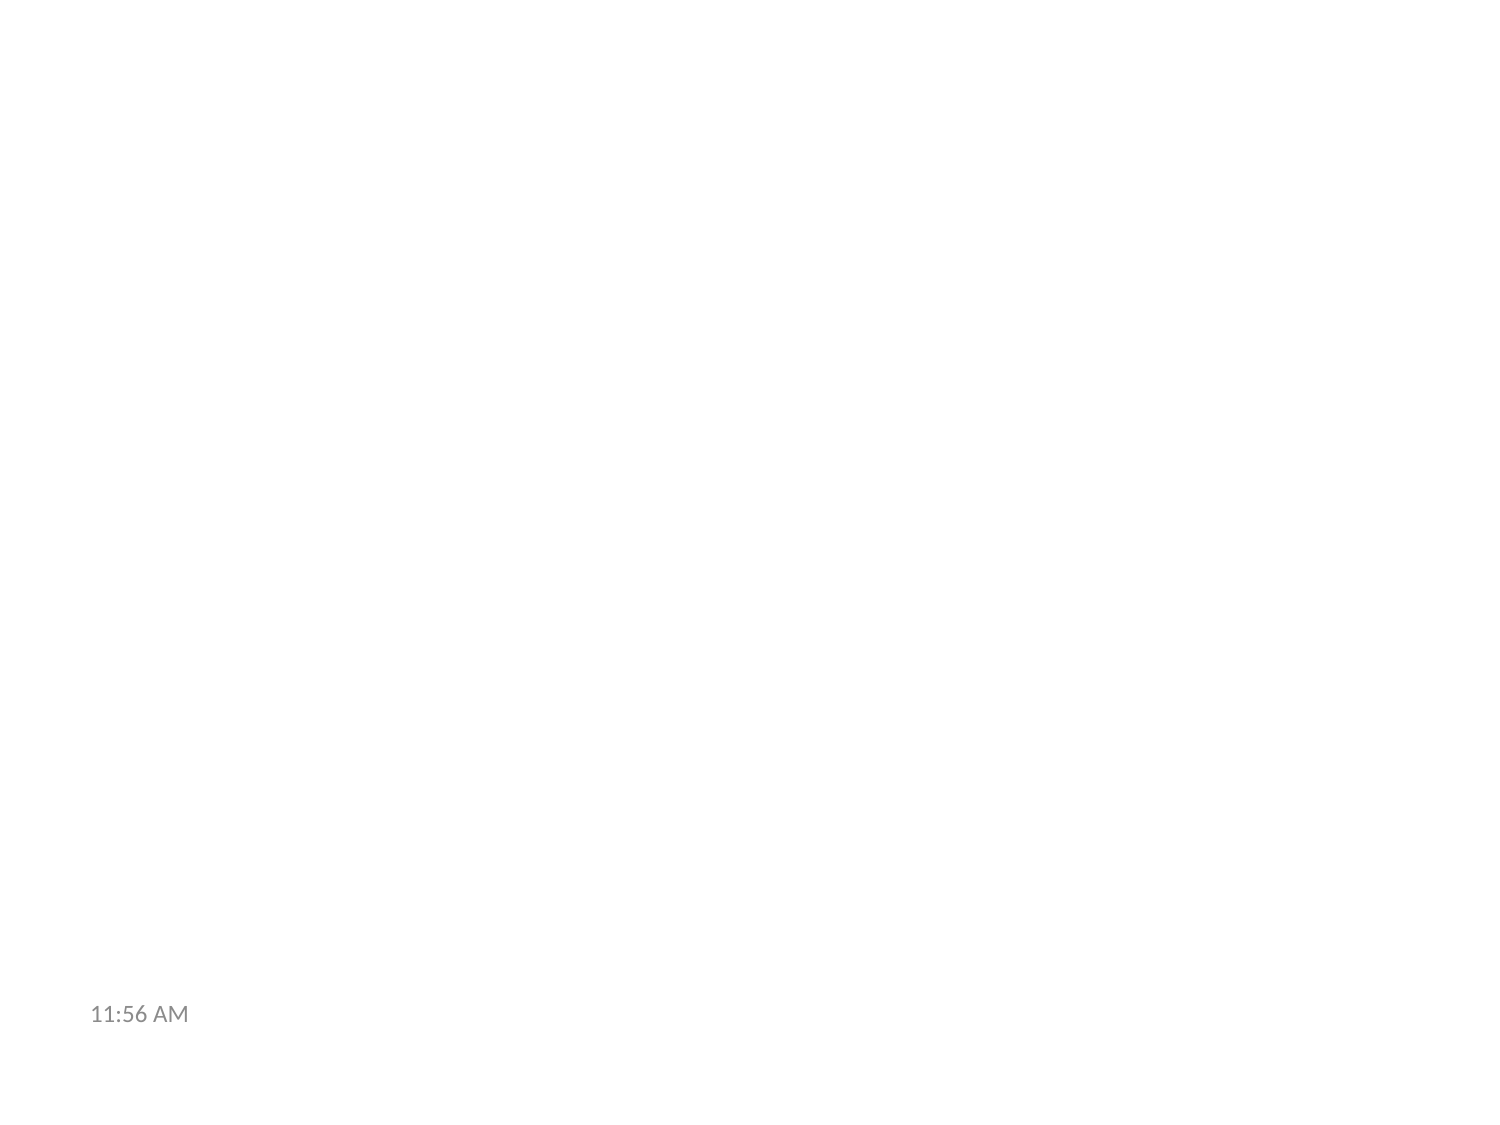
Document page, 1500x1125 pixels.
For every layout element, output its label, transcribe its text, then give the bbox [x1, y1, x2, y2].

text_box 3:35 PM [75, 982, 425, 1043]
